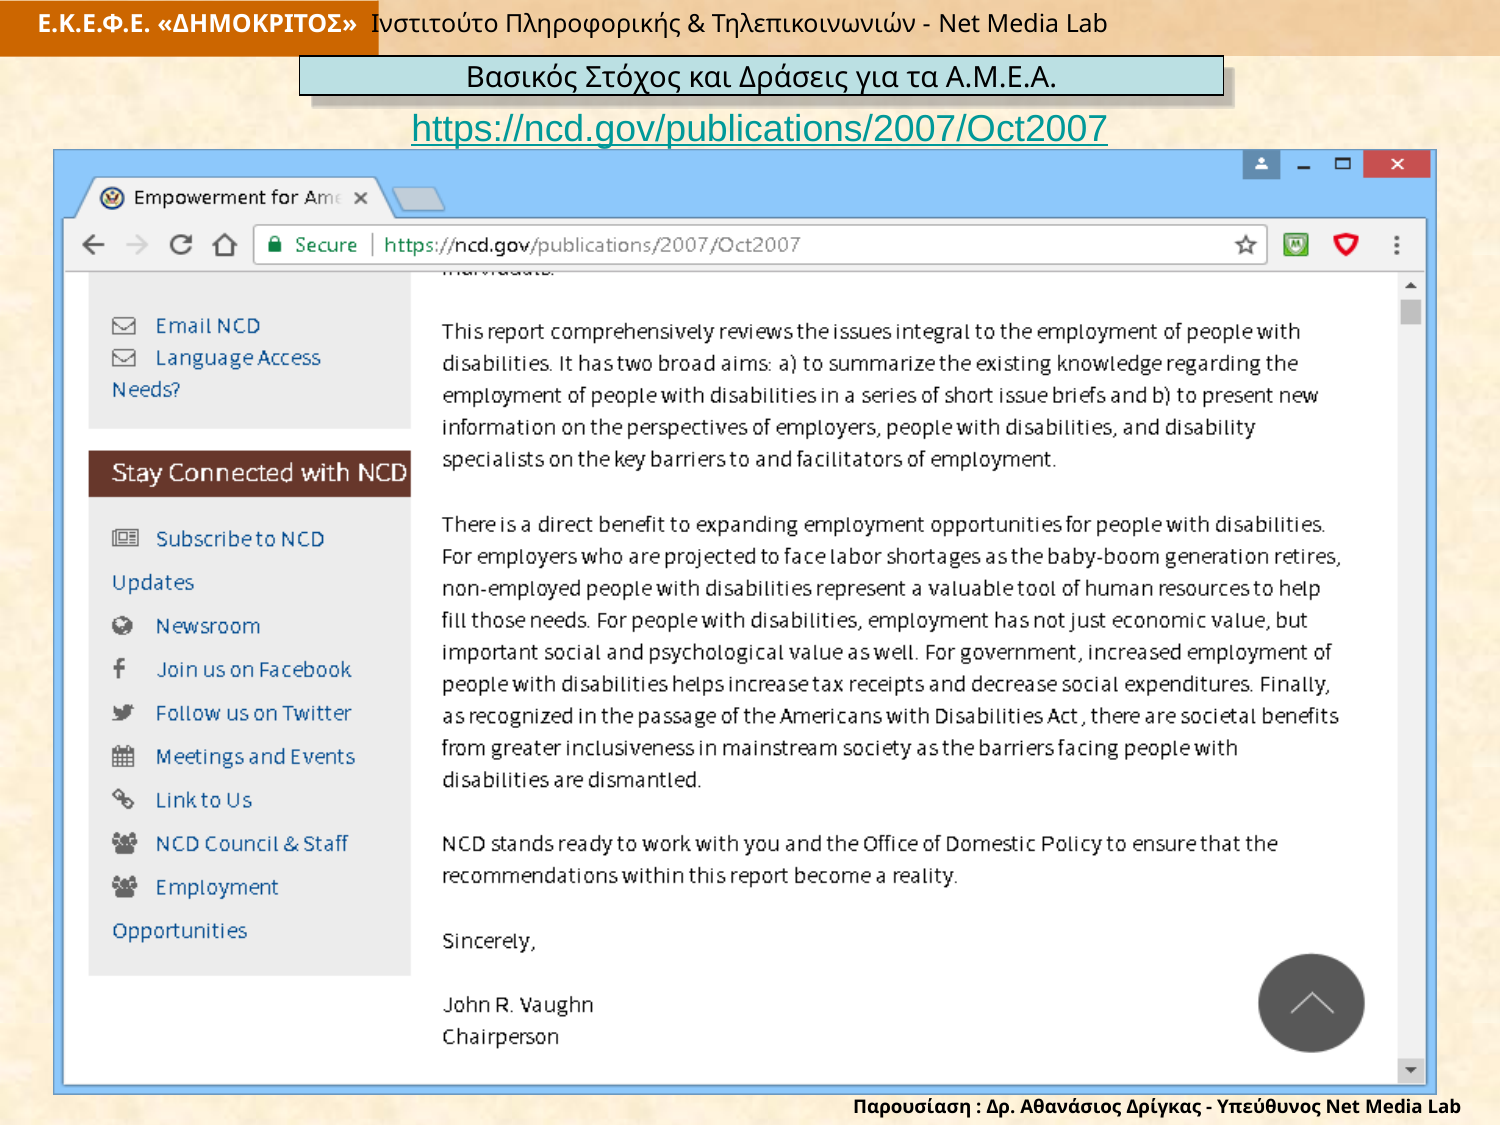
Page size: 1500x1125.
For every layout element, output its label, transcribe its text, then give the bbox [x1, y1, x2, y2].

text_box Ε.Κ.Ε.Φ.Ε. «ΔΗΜΟΚΡΙΤΟΣ» Ινστιτούτο Πληροφορικής & Τηλεπικοινωνιών - Net Media Lab [22, 0, 1364, 45]
text_box Παρουσίαση : Δρ. Αθανάσιος Δρίγκας - Υπεύθυνος Net Media Lab [838, 1087, 1500, 1125]
text_box [377, 0, 1500, 56]
picture [0, 56, 1500, 1125]
text_box [0, 0, 377, 57]
text_box Βασικός Στόχος και Δράσεις για τα Α.Μ.Ε.Α. [280, 50, 1243, 101]
text_box https://ncd.gov/publications/2007/Oct2007 [396, 96, 1127, 149]
